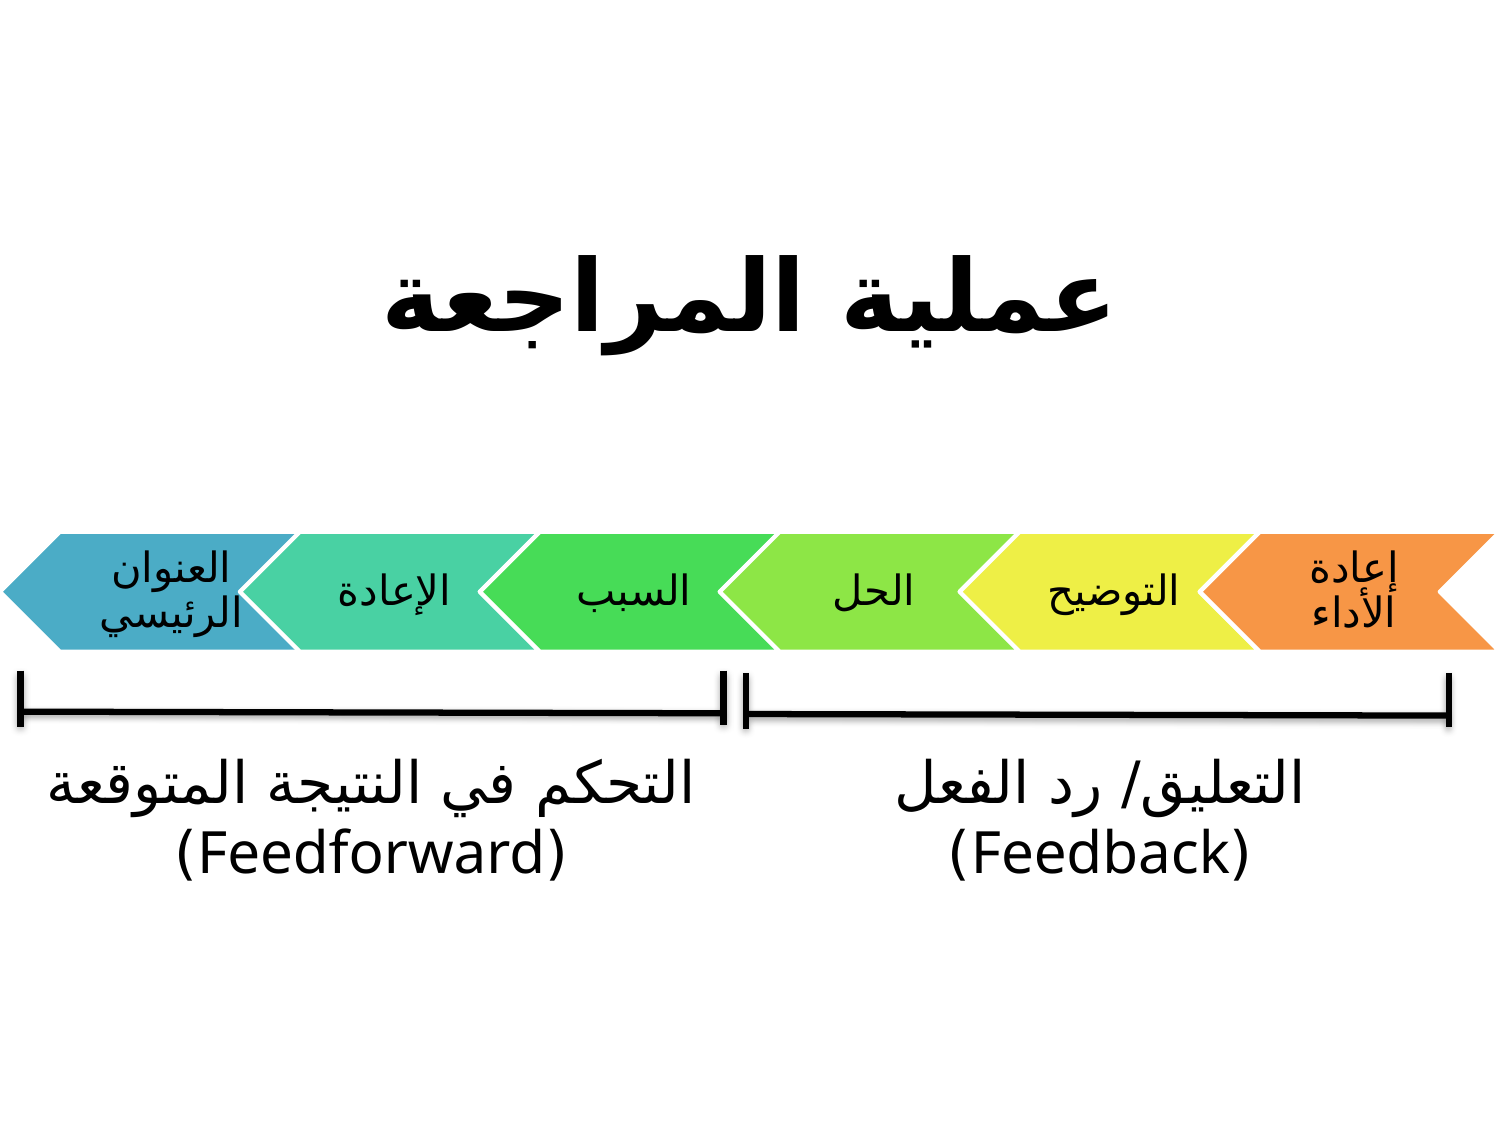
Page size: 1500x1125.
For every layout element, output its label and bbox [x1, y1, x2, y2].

text_box [0, 58, 1500, 1125]
text_box [20, 670, 724, 727]
text_box [746, 672, 1450, 730]
